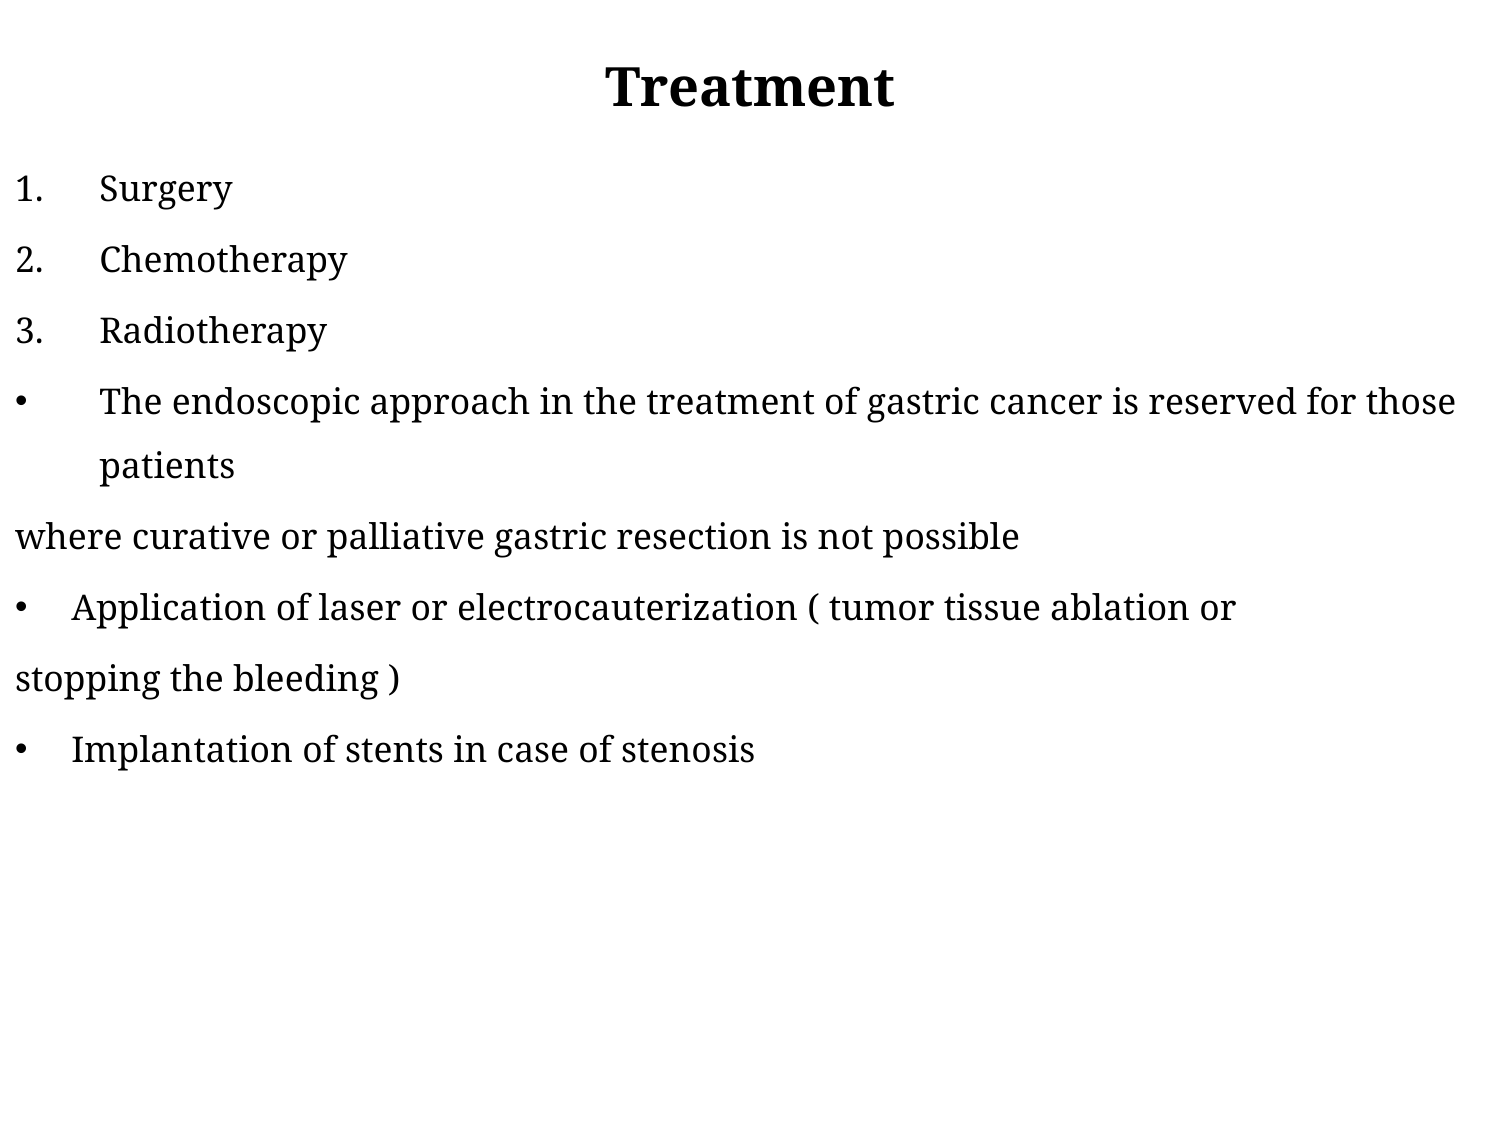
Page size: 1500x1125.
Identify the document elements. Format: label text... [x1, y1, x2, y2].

title Treatment [75, 45, 1425, 125]
list Surgery Chemotherapy Radiotherapy The endoscopic approach in the treatment of gastric cancer is reserved for those patients where curative or palliative gastric resection is not possible Application of laser or electrocauterization ( tumor tissue ablation or stopping the bleeding ) Implantation of stents in case of stenosis [0, 137, 1475, 1125]
